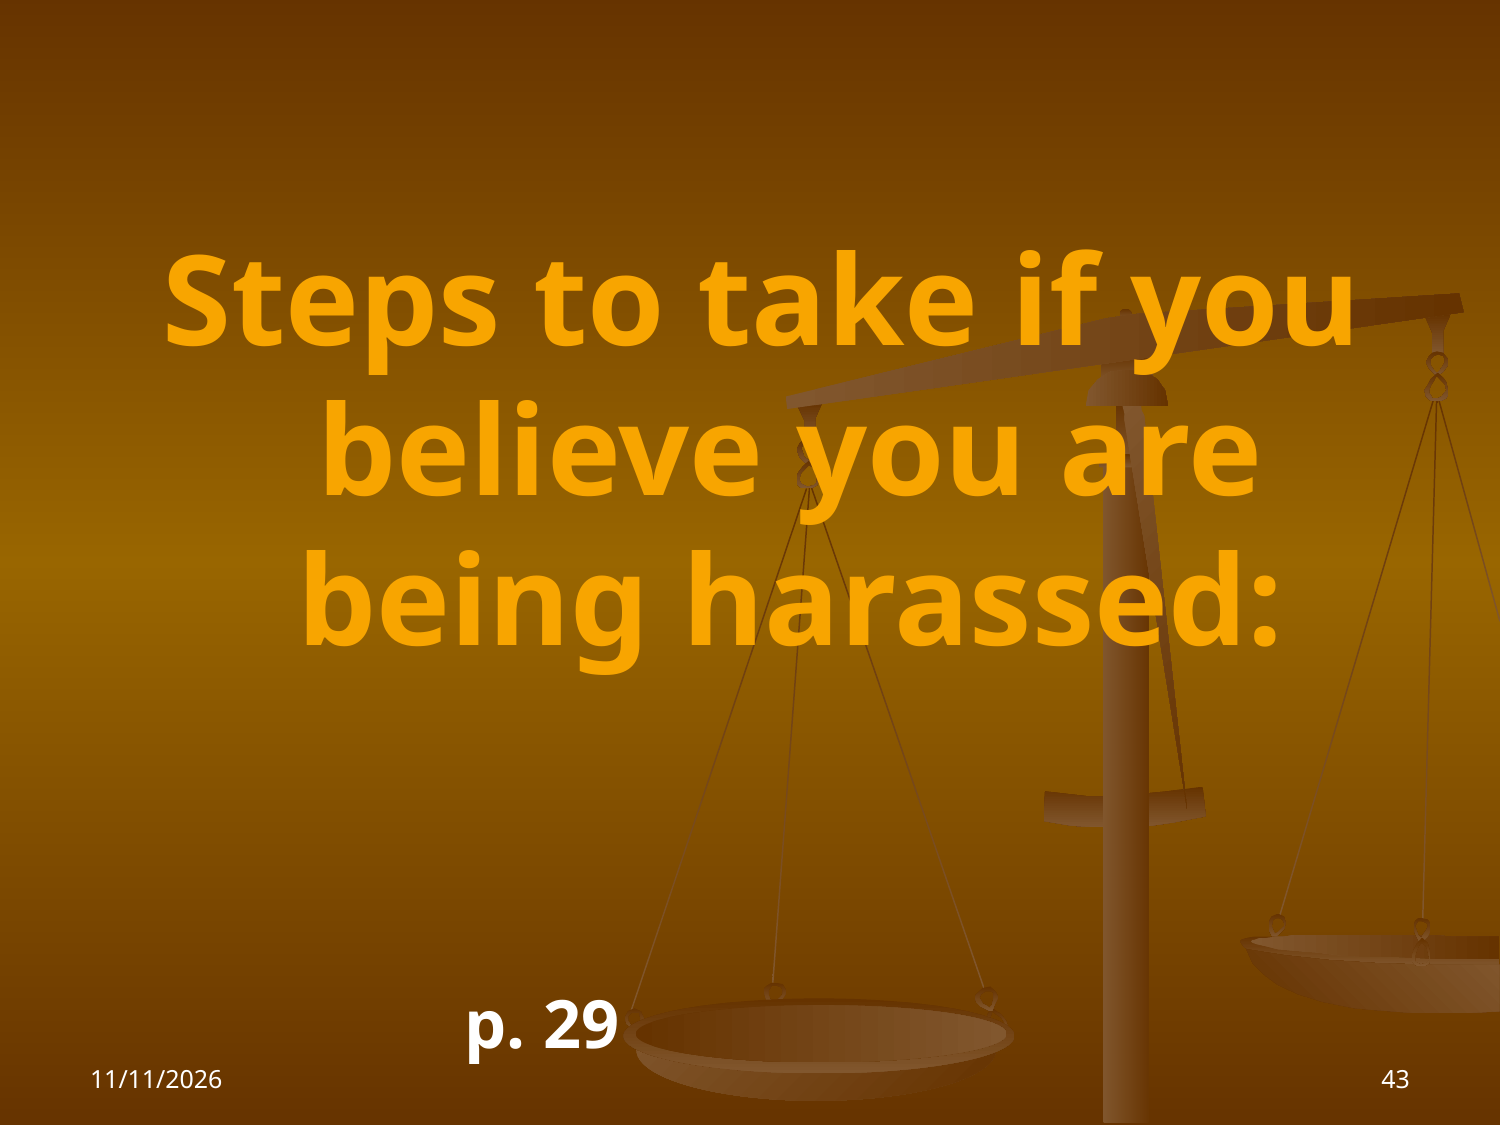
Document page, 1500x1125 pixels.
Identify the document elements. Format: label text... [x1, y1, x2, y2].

text_box p. 29 [450, 974, 1013, 1070]
list Steps to take if you believe you are being harassed: [87, 212, 1438, 881]
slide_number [74, 1029, 426, 1106]
slide_number 43 [1074, 1029, 1426, 1106]
